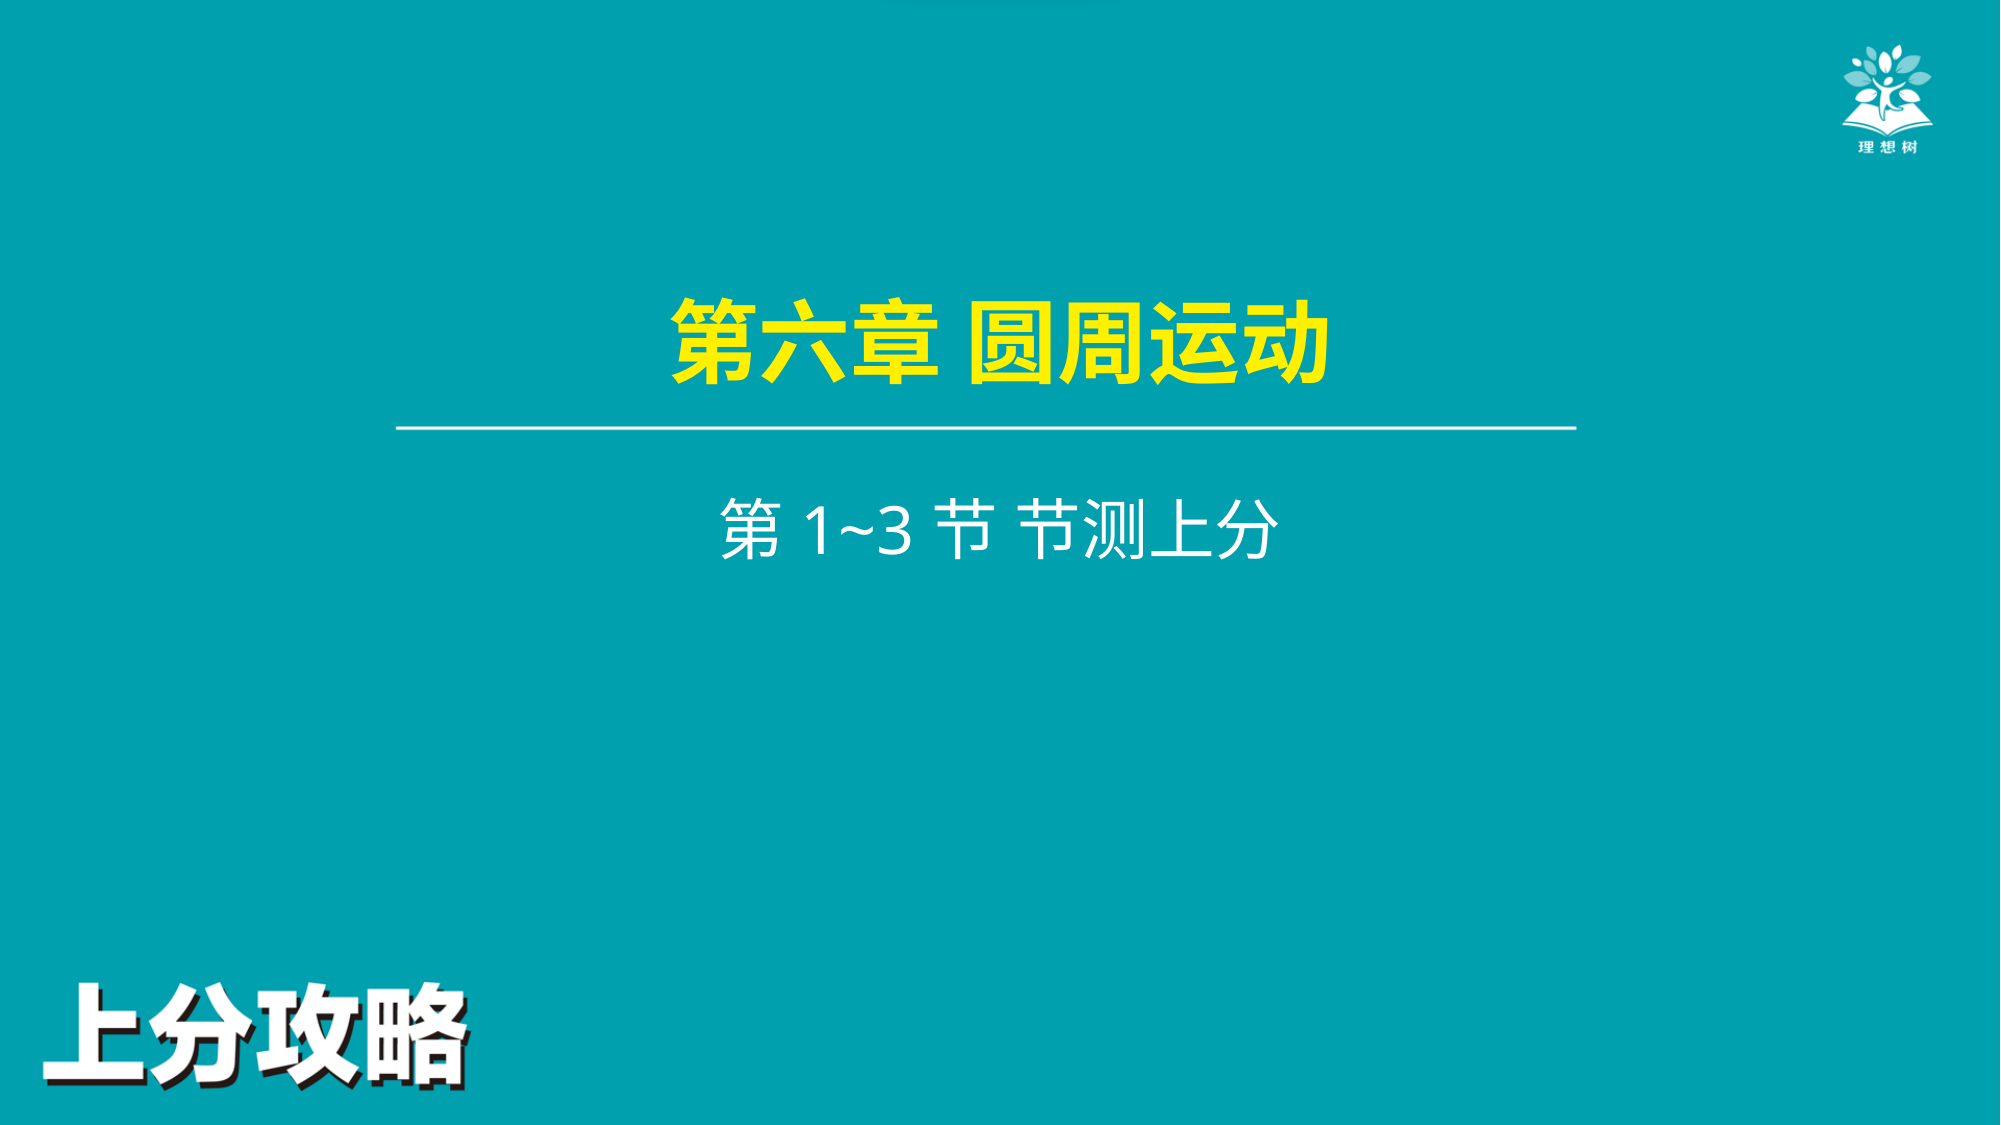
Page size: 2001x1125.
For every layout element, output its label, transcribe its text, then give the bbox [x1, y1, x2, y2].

picture [0, 413, 2000, 472]
text_box 第六章 圆周运动 [0, 265, 2000, 413]
picture [0, 579, 2000, 1125]
picture [0, 0, 2000, 265]
text_box 第1~3节 节测上分 [0, 472, 2000, 579]
